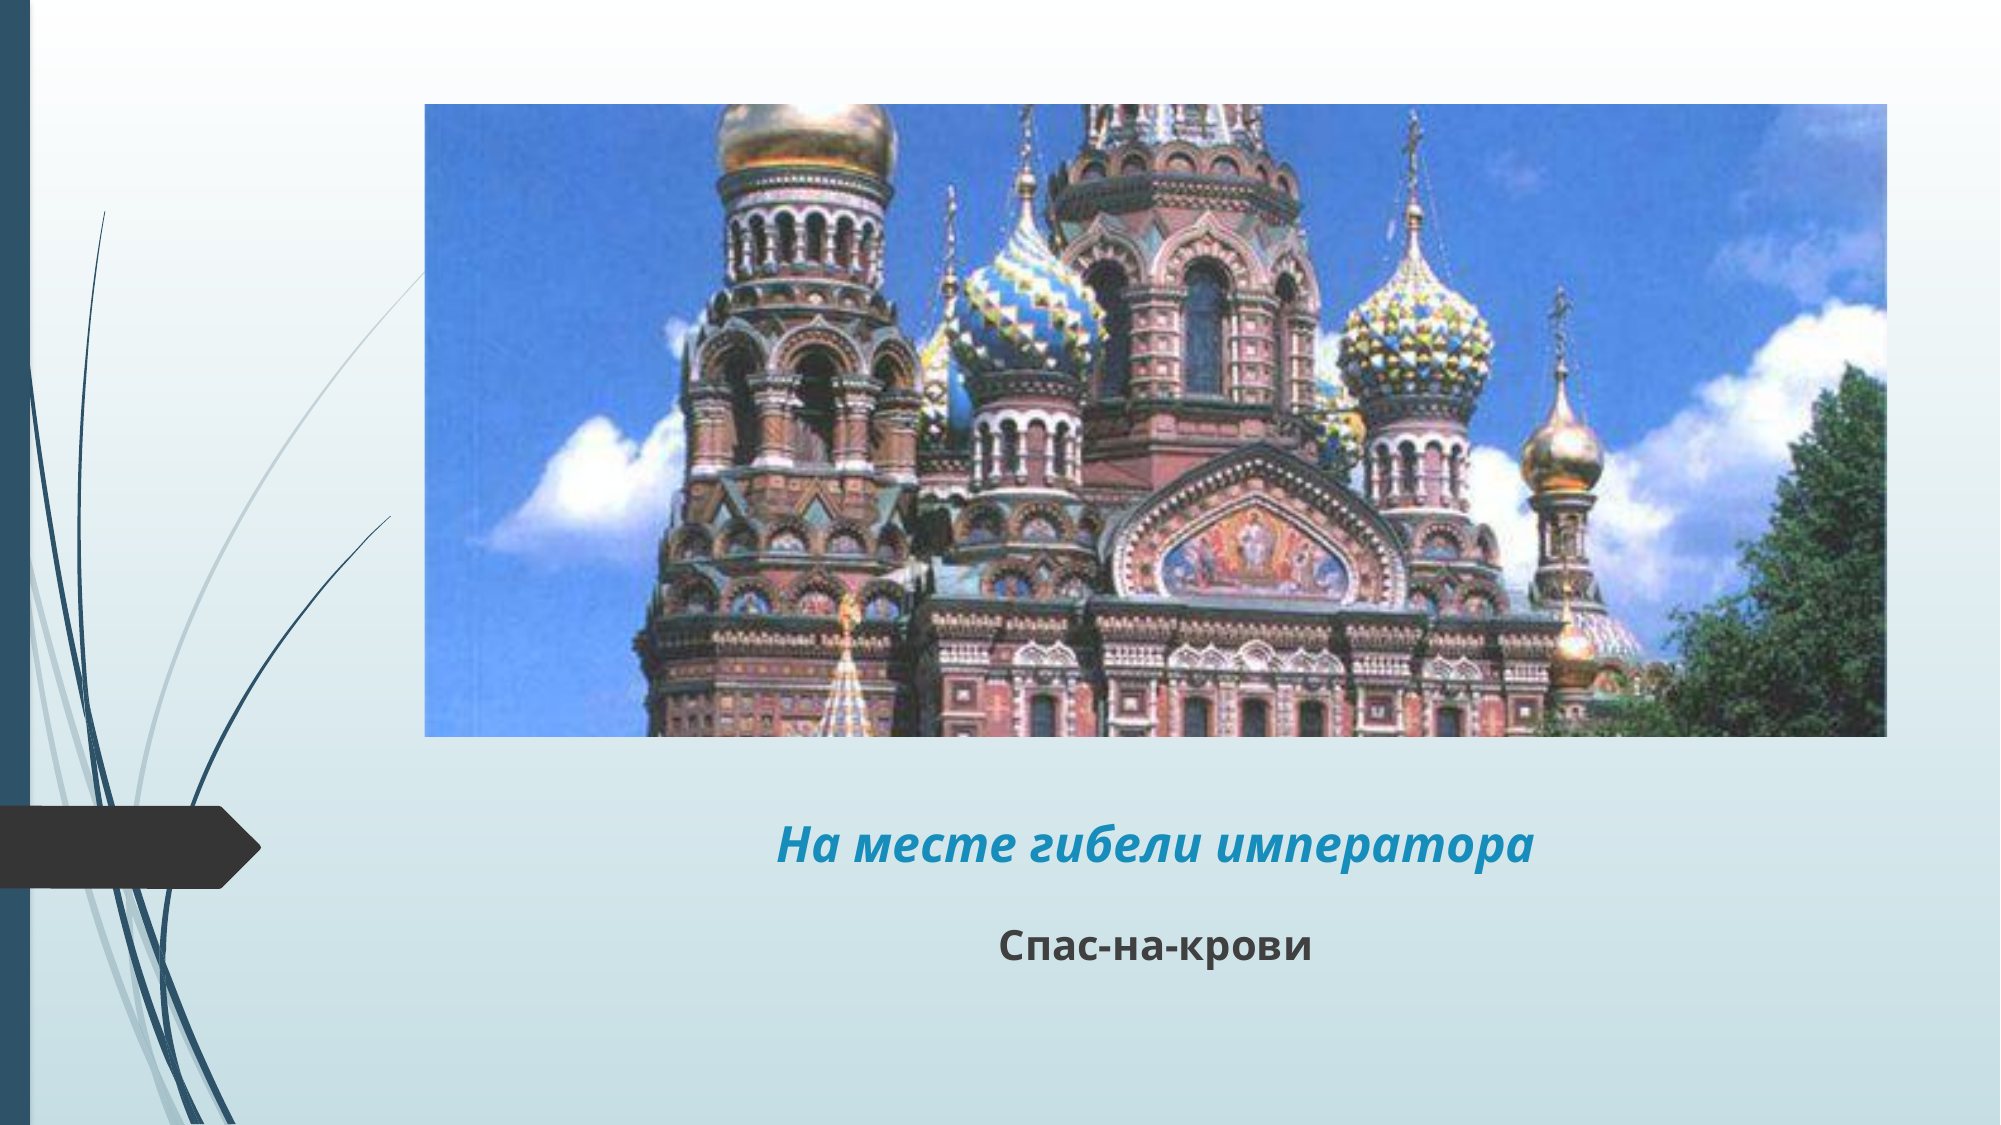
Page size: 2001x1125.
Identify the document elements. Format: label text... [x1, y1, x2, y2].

list Спас-на-крови [424, 911, 1888, 1010]
title На месте гибели императора [424, 787, 1888, 881]
picture [424, 103, 1888, 737]
